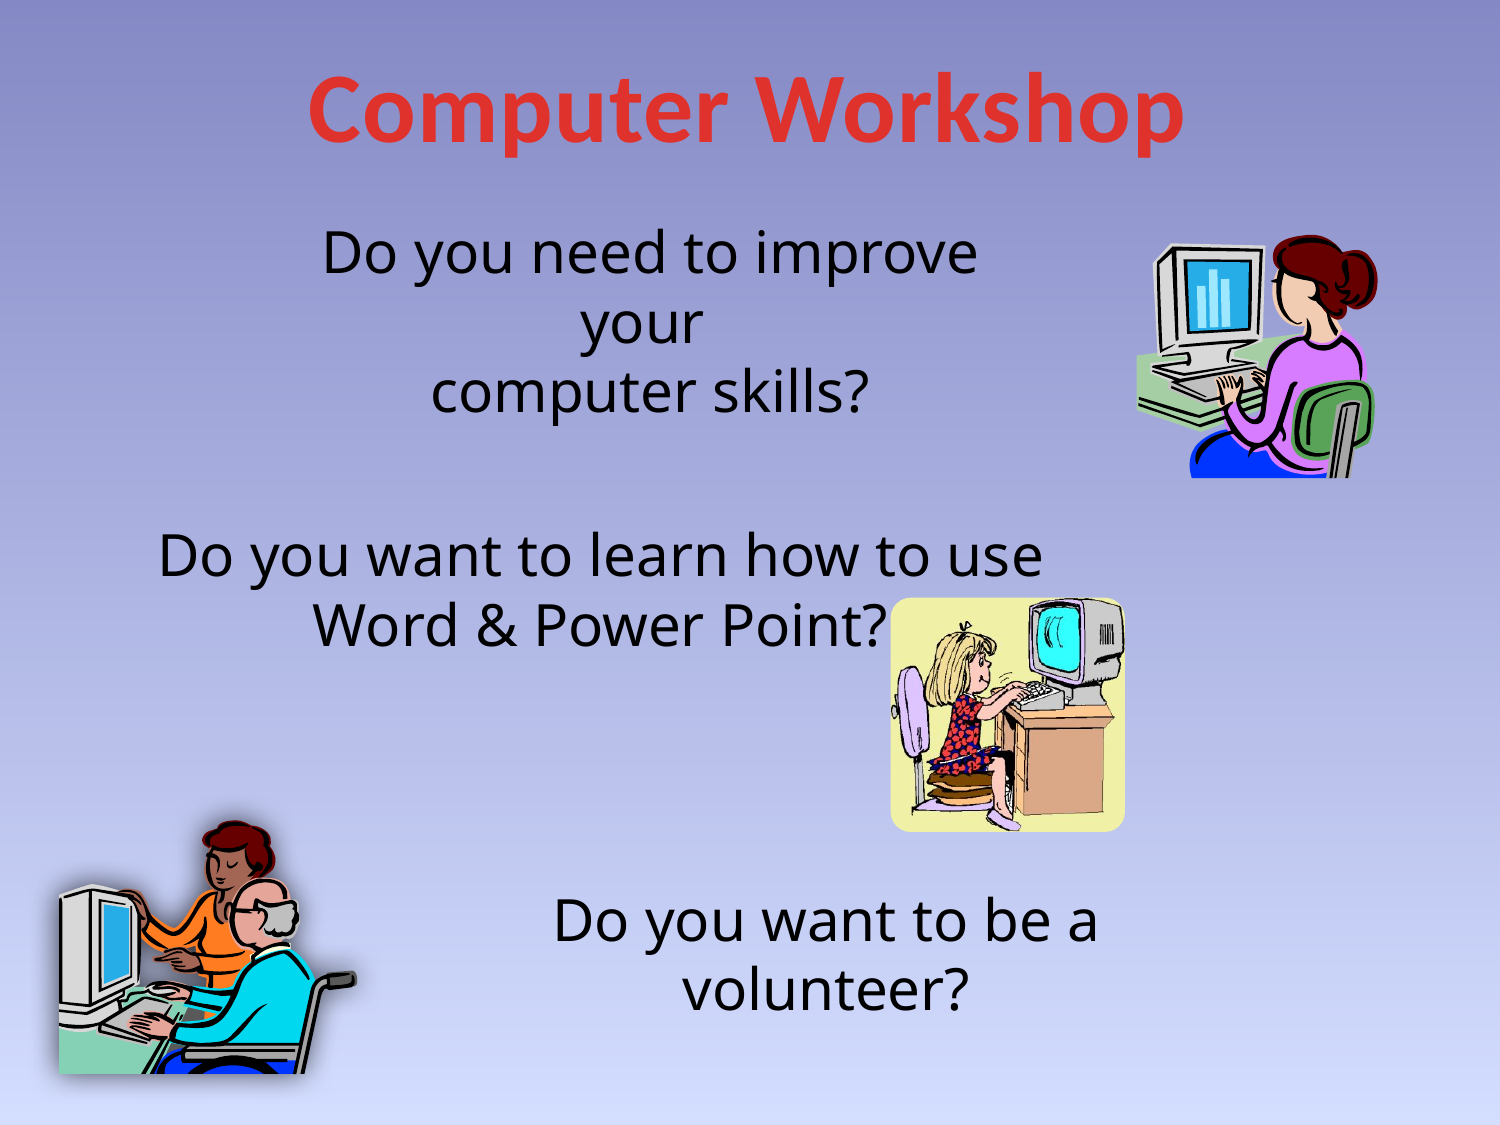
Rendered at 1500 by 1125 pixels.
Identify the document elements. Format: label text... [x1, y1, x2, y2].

picture [1136, 234, 1378, 481]
title Do you need to improve your computer skills? [257, 199, 1043, 441]
picture [58, 820, 358, 1075]
text_box Do you want to learn how to use Word & Power Point? [112, 468, 1089, 710]
text_box Computer Workshop [293, 35, 1203, 171]
picture [890, 597, 1126, 833]
text_box Do you want to be a volunteer? [433, 832, 1219, 1074]
